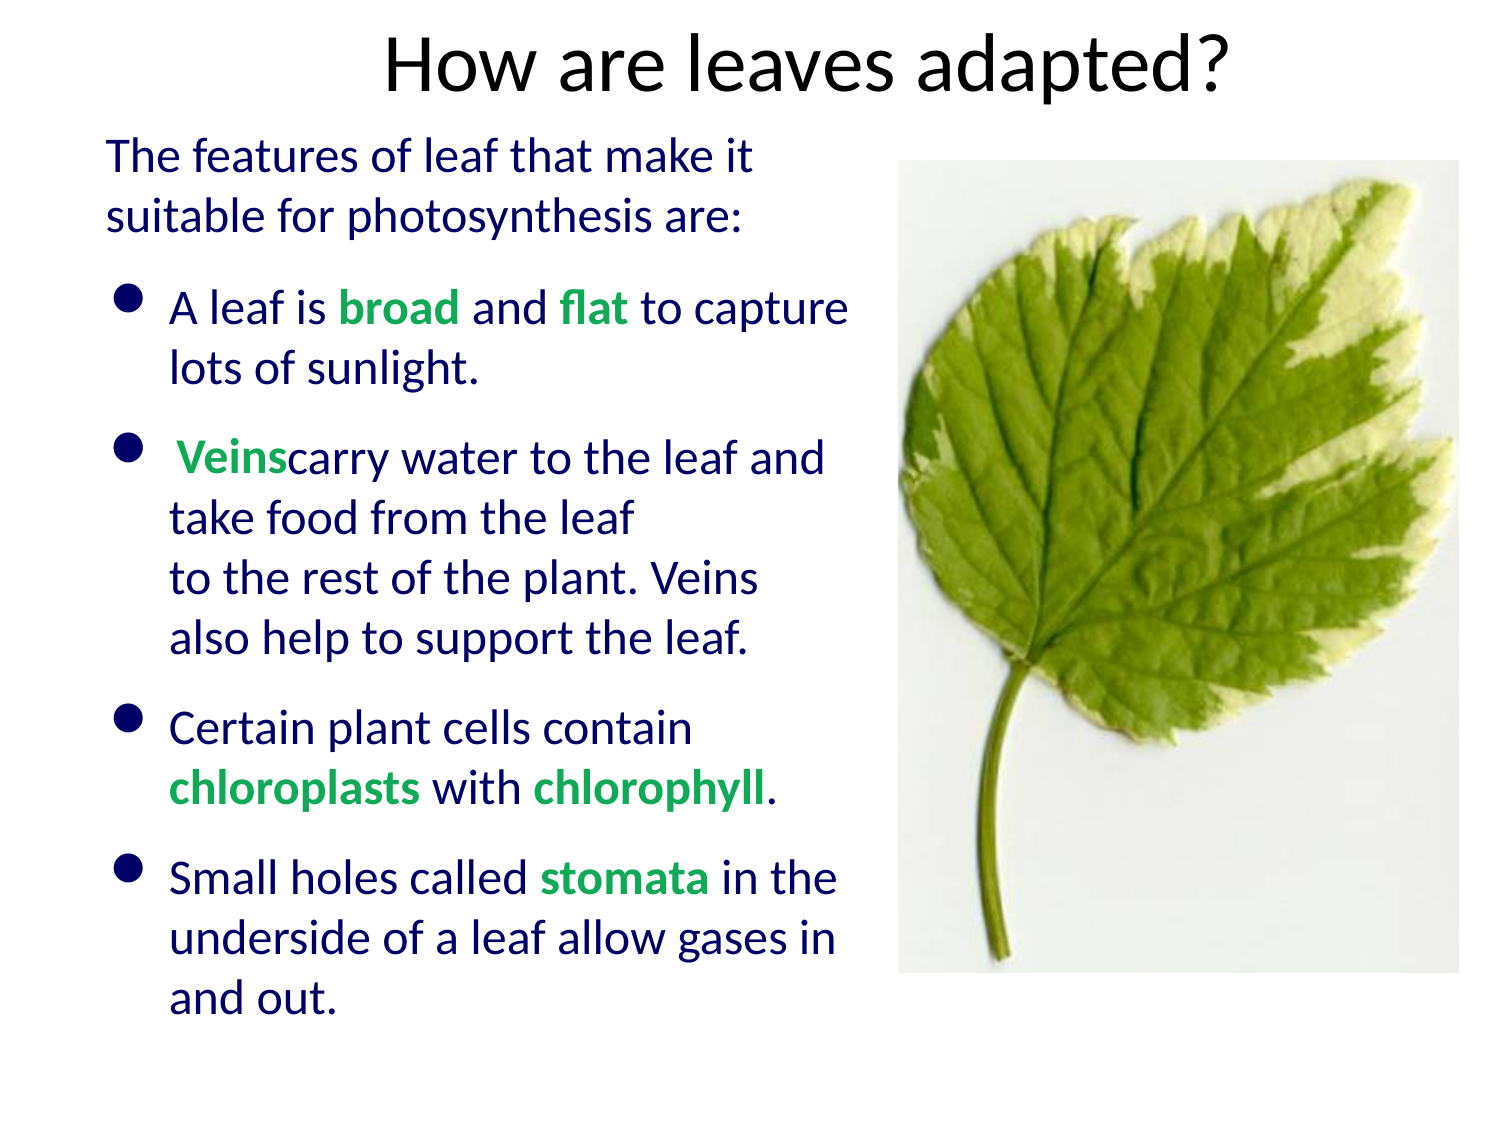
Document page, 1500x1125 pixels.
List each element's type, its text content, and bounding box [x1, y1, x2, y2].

title How are leaves adapted? [76, 0, 1427, 116]
picture [897, 160, 1460, 973]
text_box A leaf is broad and flat to capture lots of sunlight. carry water to the leaf and take food from the leaf to the rest of the plant. Veins also help to support the leaf. Certain plant cells contain chloroplasts with chlorophyll. Small holes called stomata in the underside of a leaf allow gases in and out. [94, 267, 892, 1032]
text_box The features of leaf that make it suitable for photosynthesis are: [90, 115, 869, 250]
text_box Veins [94, 416, 331, 492]
